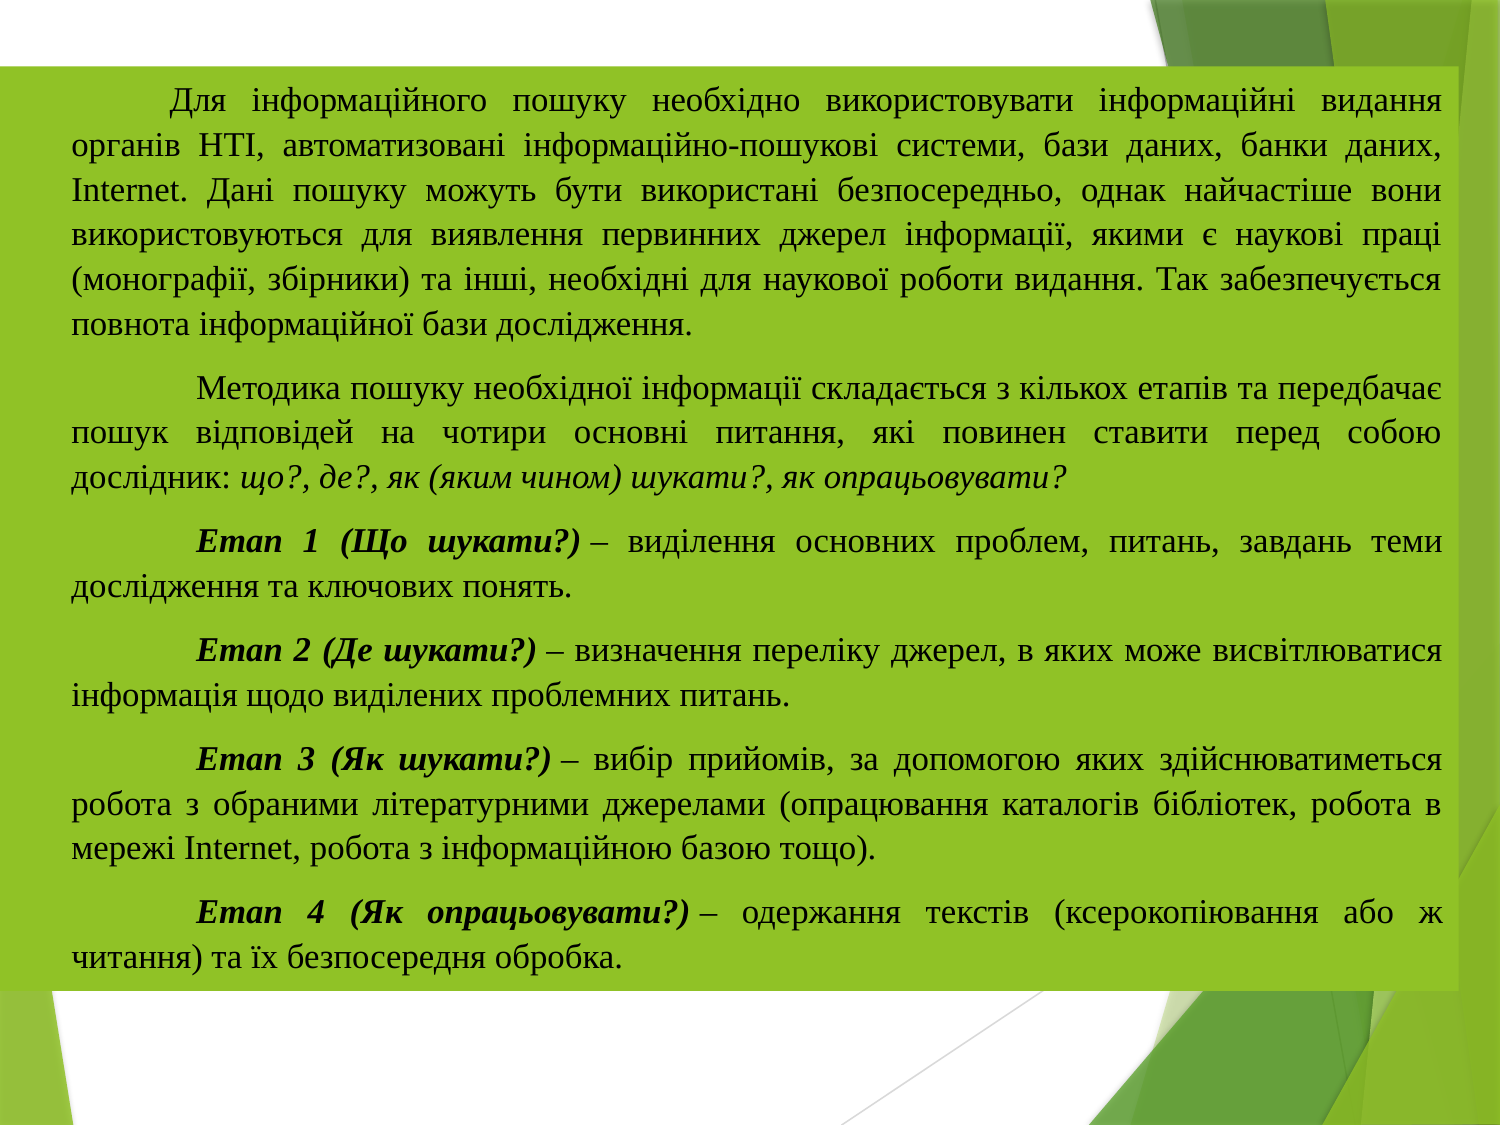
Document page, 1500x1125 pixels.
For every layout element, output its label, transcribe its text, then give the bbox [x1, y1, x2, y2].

list Для інформаційного пошуку необхідно використовувати інформаційні видання органів НТІ, автоматизовані інформаційно-пошукові системи, бази даних, банки даних, Internet. Дані пошуку можуть бути використані безпосередньо, однак найчастіше вони використовуються для виявлення первинних джерел інформації, якими є наукові праці (монографії, збірники) та інші, необхідні для наукової роботи видання. Так забезпечується повнота інформаційної бази дослідження. Методика пошуку необхідної інформації складається з кількох етапів та передбачає пошук відповідей на чотири основні питання, які повинен ставити перед собою дослідник: що?, де?, як (яким чином) шукати?, як опрацьовувати? Етап 1 (Що шукати?) – виділення основних проблем, питань, завдань теми дослідження та ключових понять. Етап 2 (Де шукати?) – визначення переліку джерел, в яких може висвітлюватися інформація щодо виділених проблемних питань. Етап 3 (Як шукати?) – вибір прийомів, за допомогою яких здійснюватиметься робота з обраними літературними джерелами (опрацювання каталогів бібліотек, робота в мережі Internet, робота з інформаційною базою тощо). Етап 4 (Як опрацьовувати?) – одержання текстів (ксерокопіювання або ж читання) та їх безпосередня обробка. [0, 66, 1459, 991]
